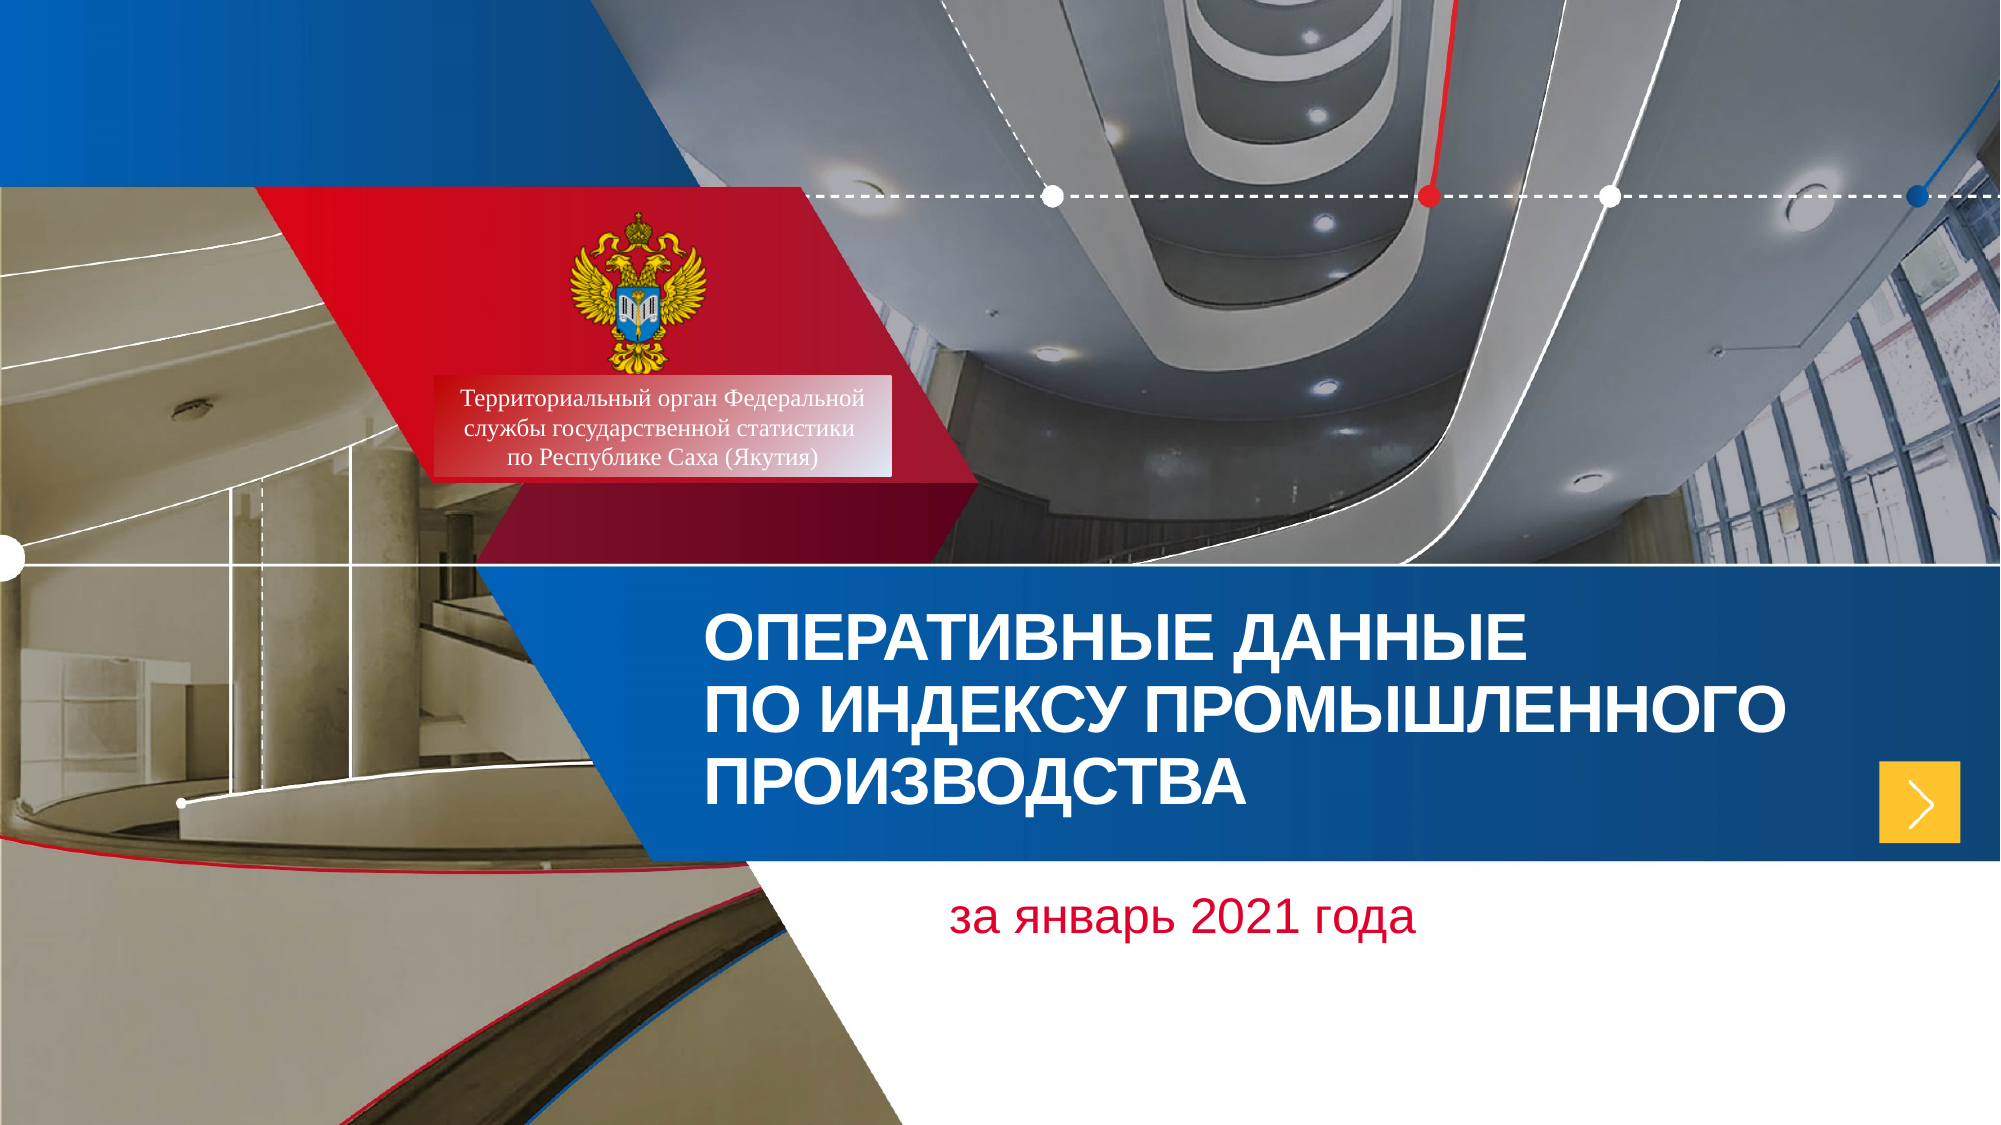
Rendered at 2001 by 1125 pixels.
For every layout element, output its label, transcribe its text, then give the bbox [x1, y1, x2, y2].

list за январь 2021 года [949, 888, 1481, 946]
list ОПЕРАТИВНЫЕ ДАННЫЕ ПО ИНДЕКСУ ПРОМЫШЛЕННОГО ПРОИЗВОДСТВА [688, 595, 2000, 830]
picture [0, 0, 2000, 1125]
text_box Территориальный орган Федеральной службы государственной статистики по Республике Саха (Якутия) [433, 374, 892, 478]
